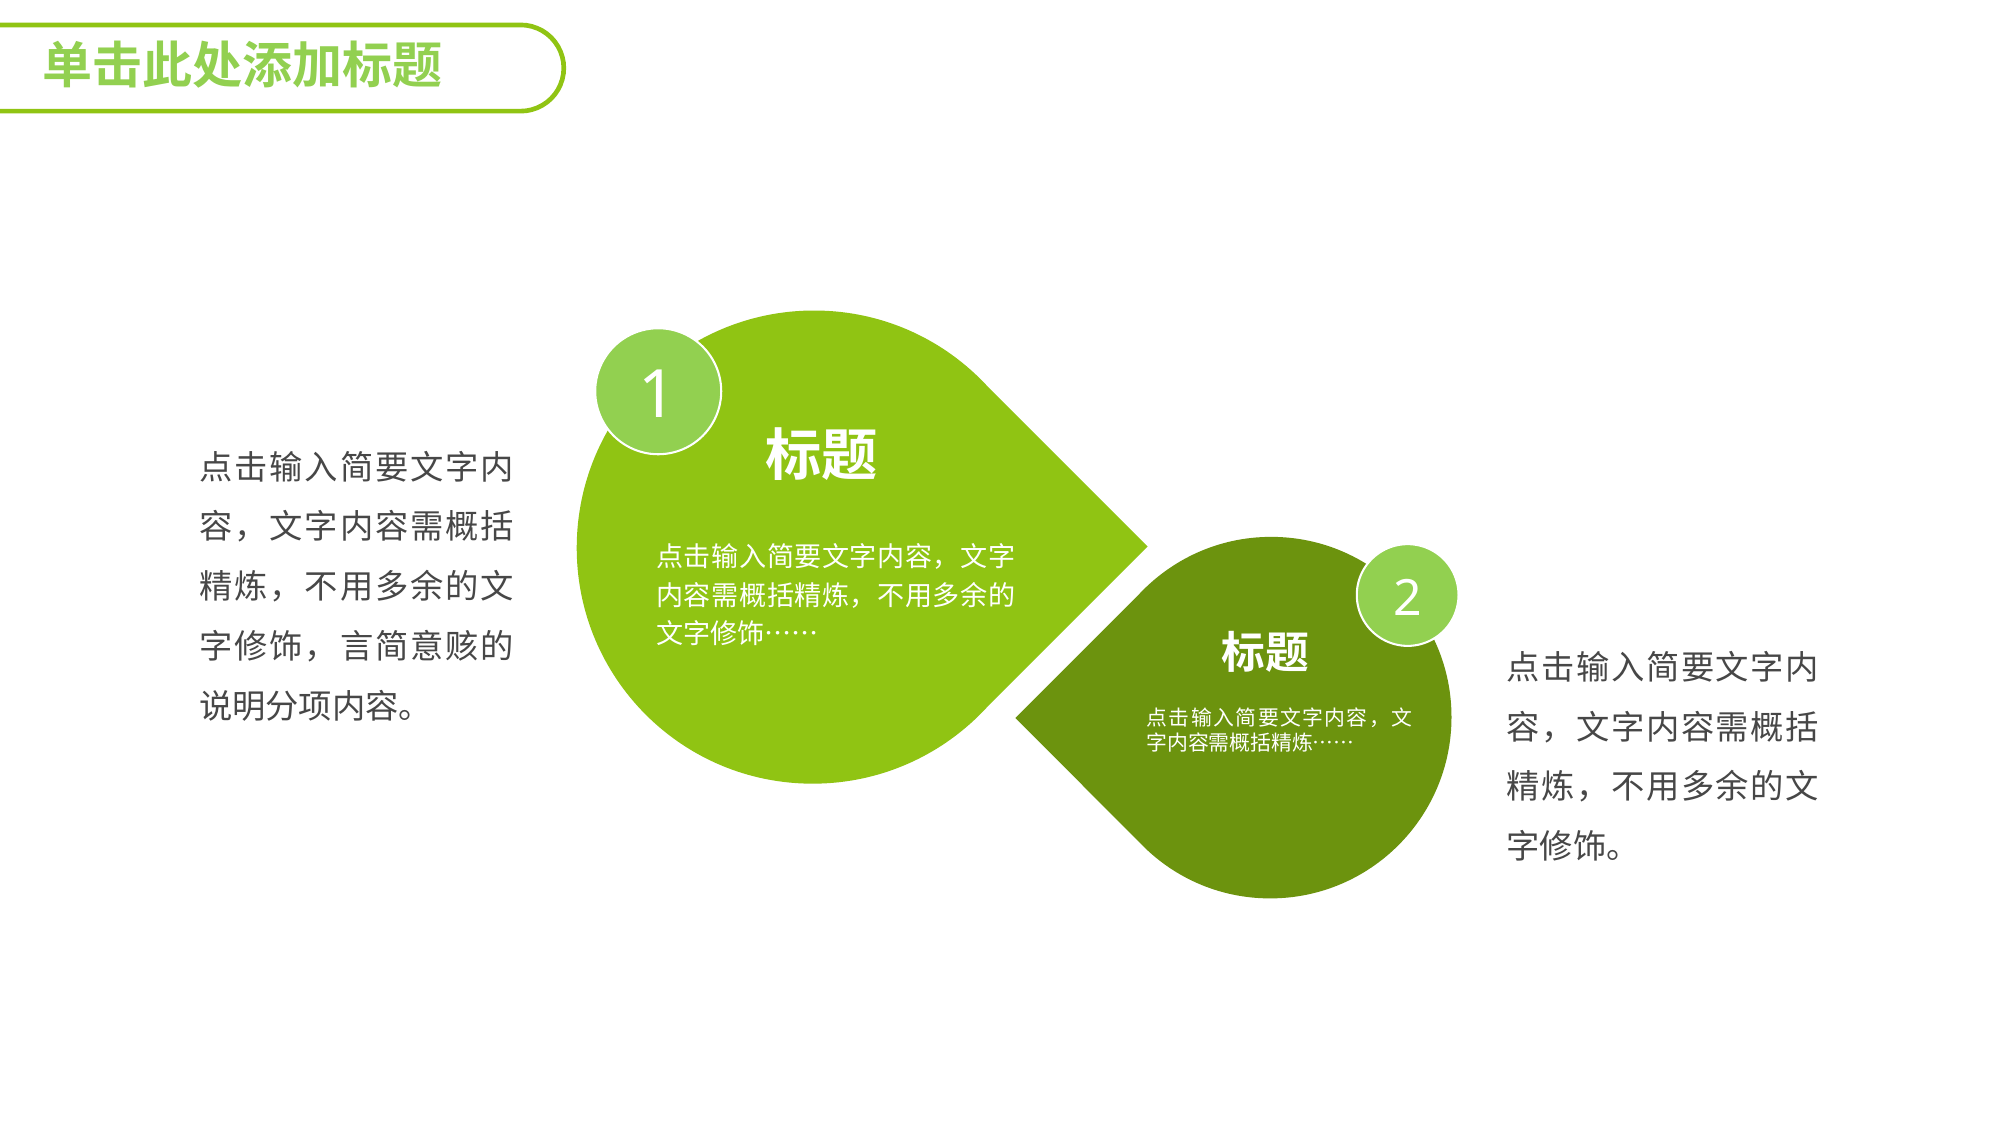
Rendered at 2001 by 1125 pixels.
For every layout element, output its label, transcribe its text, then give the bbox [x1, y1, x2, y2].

text_box 点击输入简要文字内容，文字内容需概括精炼…… [1146, 704, 1413, 755]
text_box 1 [594, 327, 723, 456]
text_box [0, 24, 564, 112]
text_box 点击输入简要文字内容，文字内容需概括精炼，不用多余的文字修饰。 [1506, 625, 1820, 866]
text_box 点击输入简要文字内容，文字内容需概括精炼，不用多余的文字修饰…… [656, 532, 1016, 650]
text_box 2 [1355, 543, 1460, 647]
text_box 标题 [745, 409, 898, 497]
text_box [1013, 535, 1453, 900]
text_box [575, 309, 1150, 785]
text_box 点击输入简要文字内容，文字内容需概括精炼，不用多余的文字修饰，言简意赅的说明分项内容。 [199, 425, 515, 726]
text_box 标题 [1201, 614, 1329, 687]
